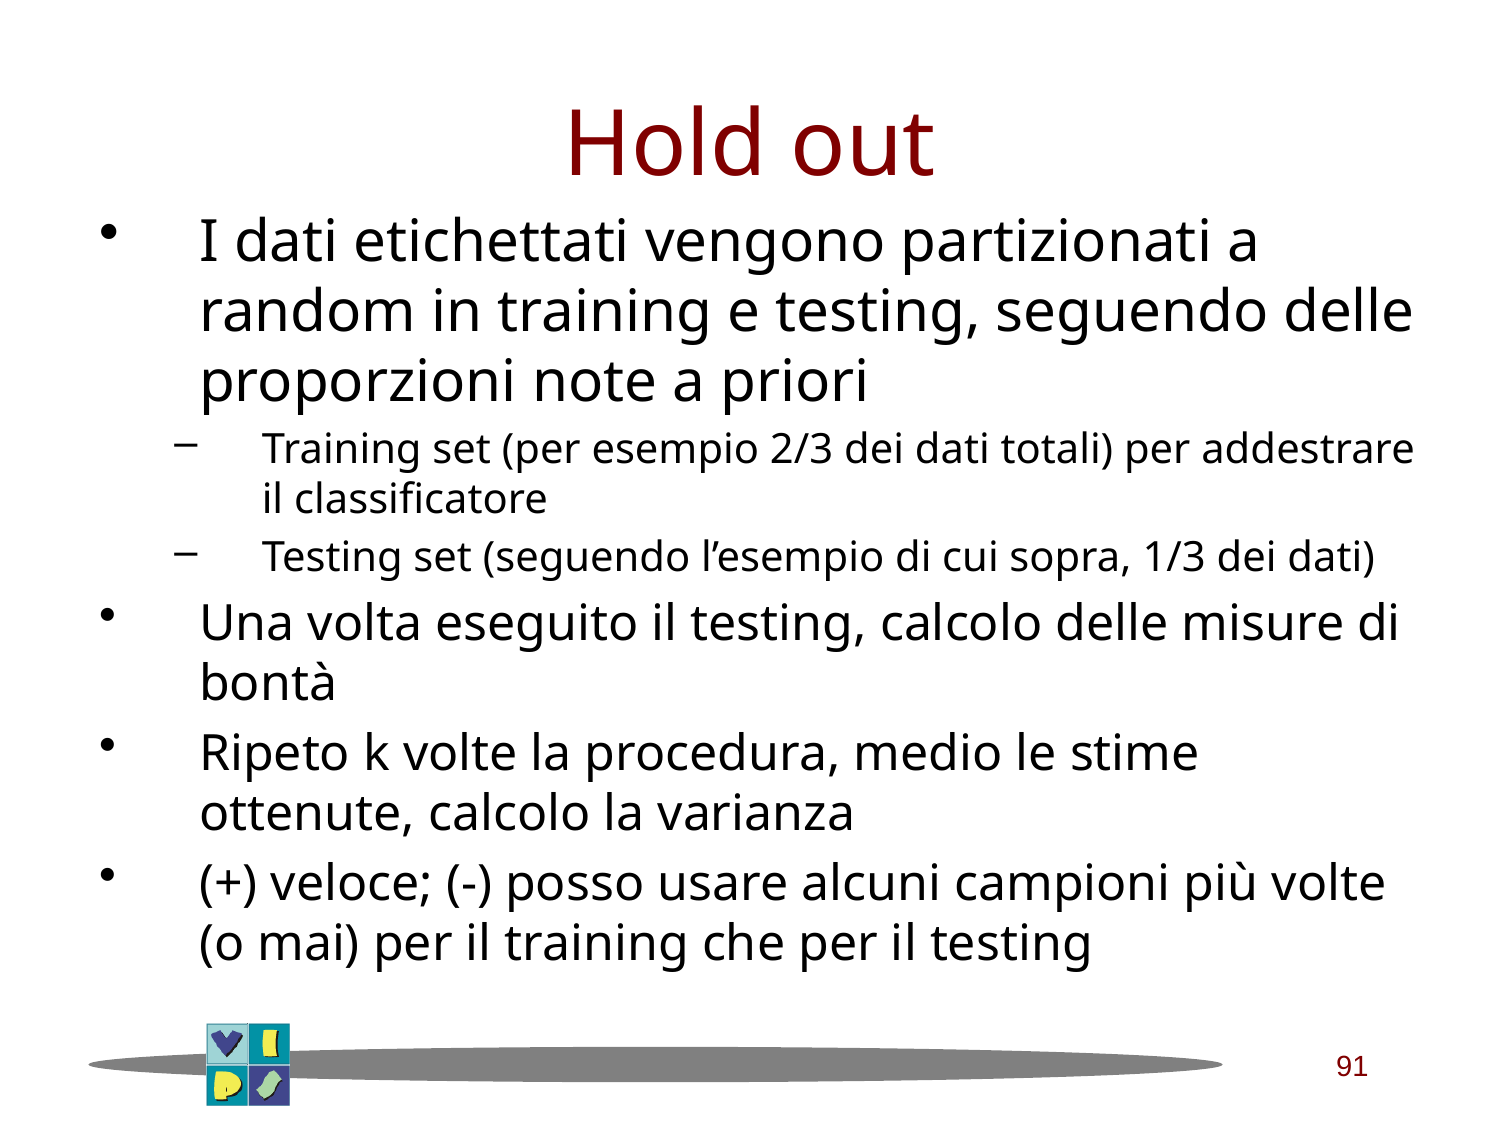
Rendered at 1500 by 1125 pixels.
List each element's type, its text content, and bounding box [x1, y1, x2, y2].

title Hold out [75, 45, 1425, 233]
picture [206, 1023, 290, 1106]
text_box I dati etichettati vengono partizionati a random in training e testing, seguendo delle proporzioni note a priori Training set (per esempio 2/3 dei dati totali) per addestrare il classificatore Testing set (seguendo l’esempio di cui sopra, 1/3 dei dati) Una volta eseguito il testing, calcolo delle misure di bontà Ripeto k volte la procedura, medio le stime ottenute, calcolo la varianza (+) veloce; (-) posso usare alcuni campioni più volte (o mai) per il training che per il testing [84, 196, 1432, 939]
slide_number 91 [1033, 1039, 1384, 1118]
